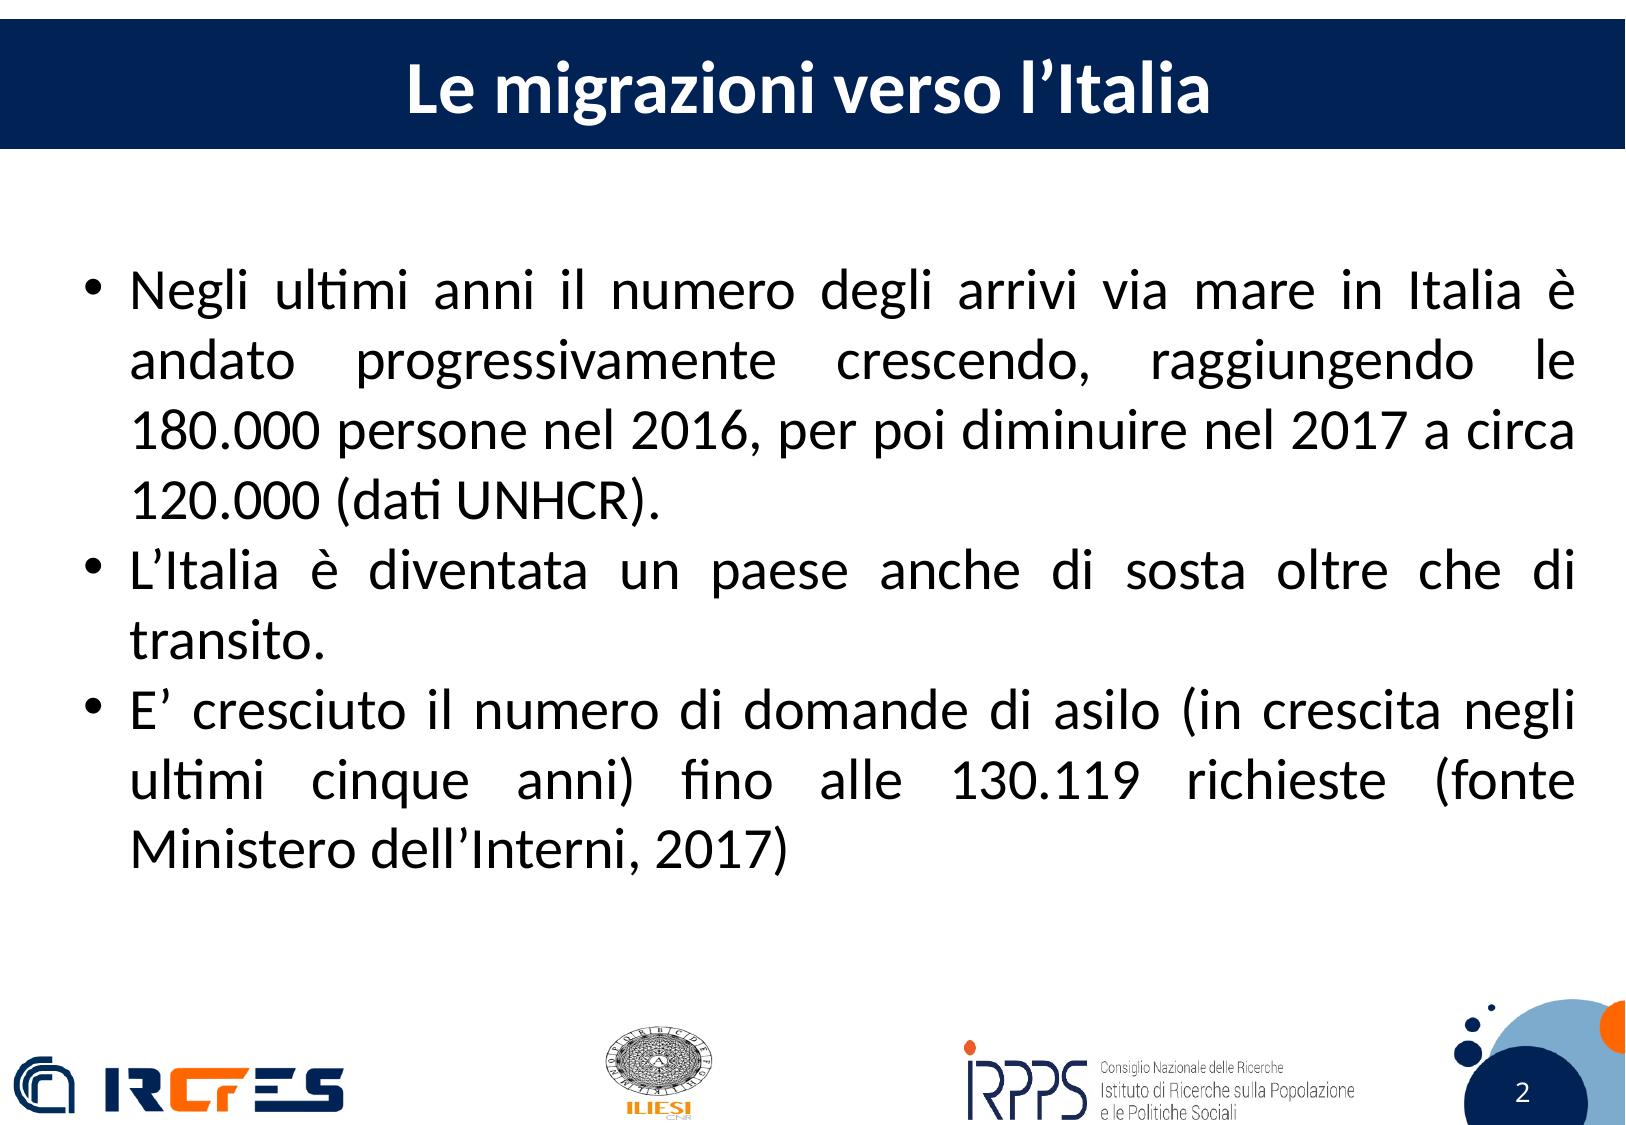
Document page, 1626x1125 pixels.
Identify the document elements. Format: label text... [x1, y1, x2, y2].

text_box Le migrazioni verso l’Italia [91, 30, 1625, 136]
picture [592, 1023, 725, 1123]
picture [103, 1066, 346, 1112]
text_box Negli ultimi anni il numero degli arrivi via mare in Italia è andato progressivamente crescendo, raggiungendo le 180.000 persone nel 2016, per poi diminuire nel 2017 a circa 120.000 (dati UNHCR). L’Italia è diventata un paese anche di sosta oltre che di transito. E’ cresciuto il numero di domande di asilo (in crescita negli ultimi cinque anni) fino alle 130.119 richieste (fonte Ministero dell’Interni, 2017) [68, 243, 1593, 958]
picture [9, 1051, 82, 1118]
picture [964, 1040, 1354, 1120]
picture [1431, 986, 1625, 1125]
